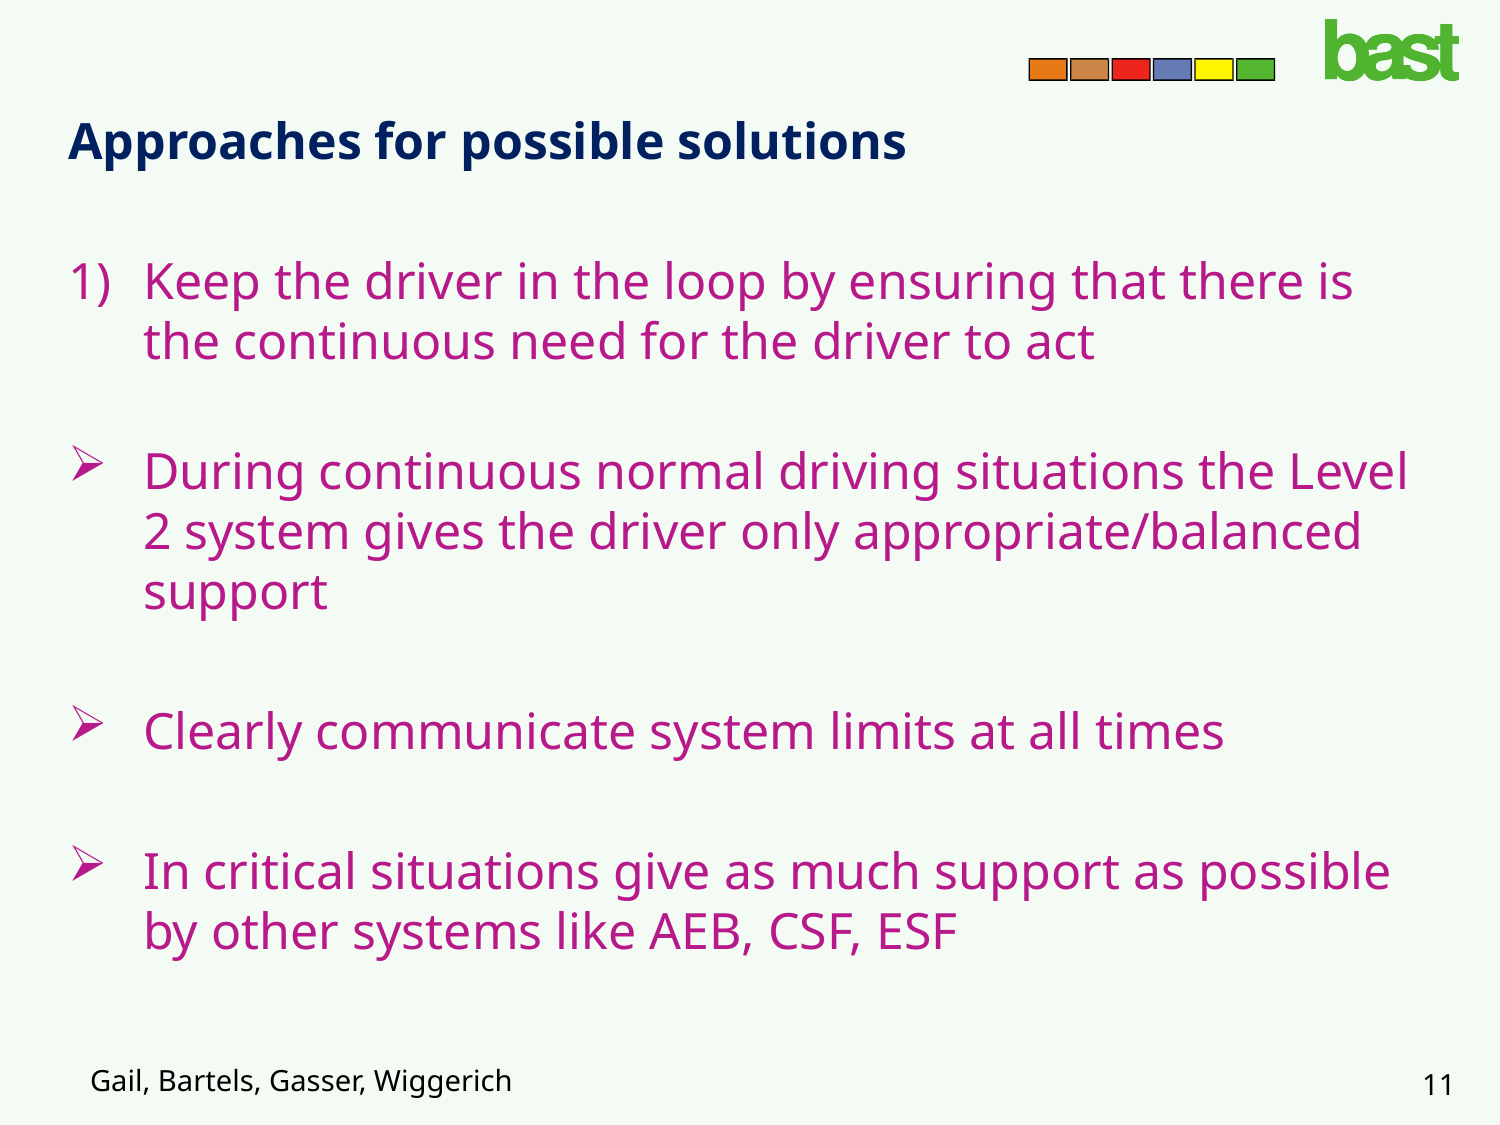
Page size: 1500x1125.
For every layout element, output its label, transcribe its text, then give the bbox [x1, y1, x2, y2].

list Approaches for possible solutions Keep the driver in the loop by ensuring that there is the continuous need for the driver to act During continuous normal driving situations the Level 2 system gives the driver only appropriate/balanced support Clearly communicate system limits at all times In critical situations give as much support as possible by other systems like AEB, CSF, ESF [52, 101, 1449, 1004]
slide_number 11 [1120, 1058, 1471, 1125]
text_box [53, 0, 1500, 89]
footer Gail, Bartels, Gasser, Wiggerich [74, 1054, 763, 1125]
